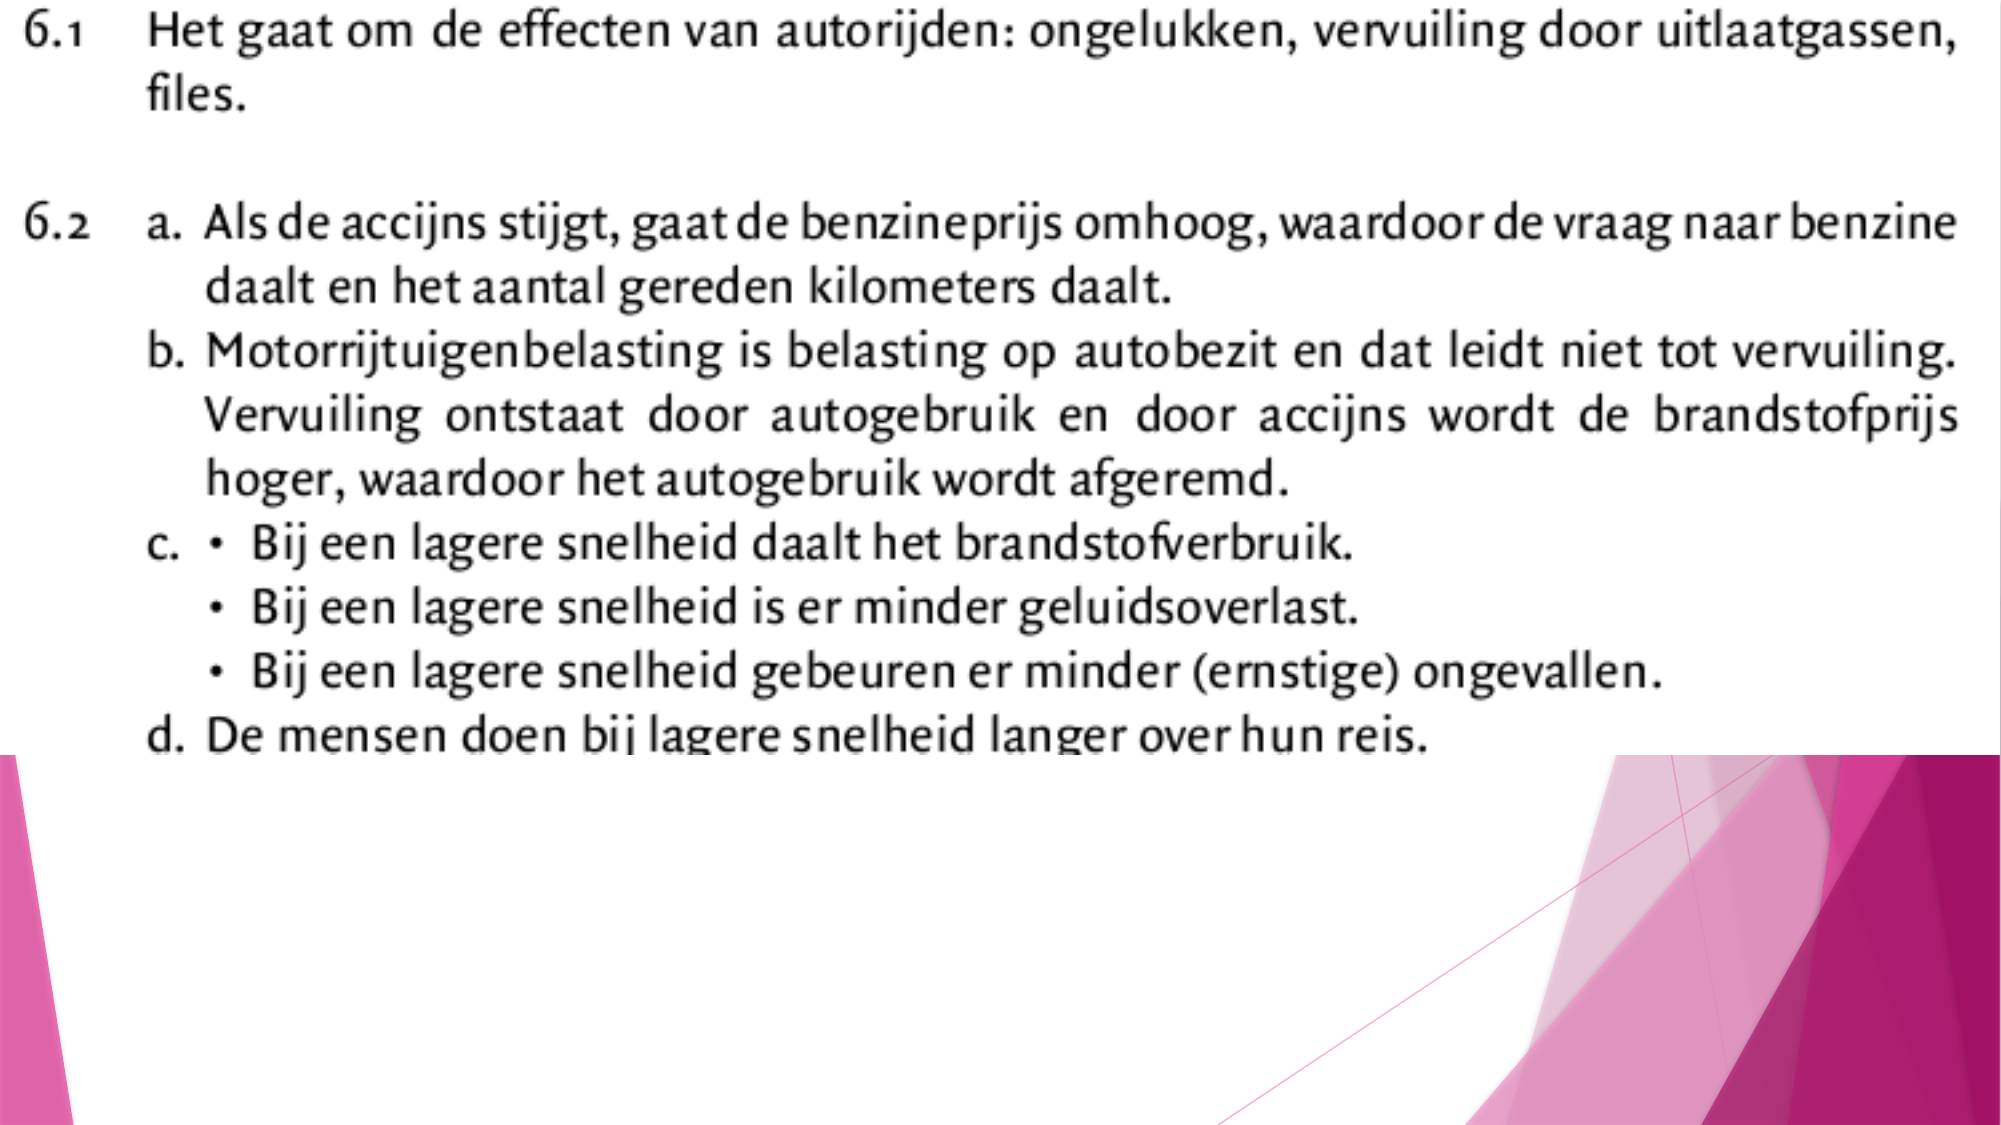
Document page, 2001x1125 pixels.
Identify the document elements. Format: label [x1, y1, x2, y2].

picture [0, 0, 2000, 756]
